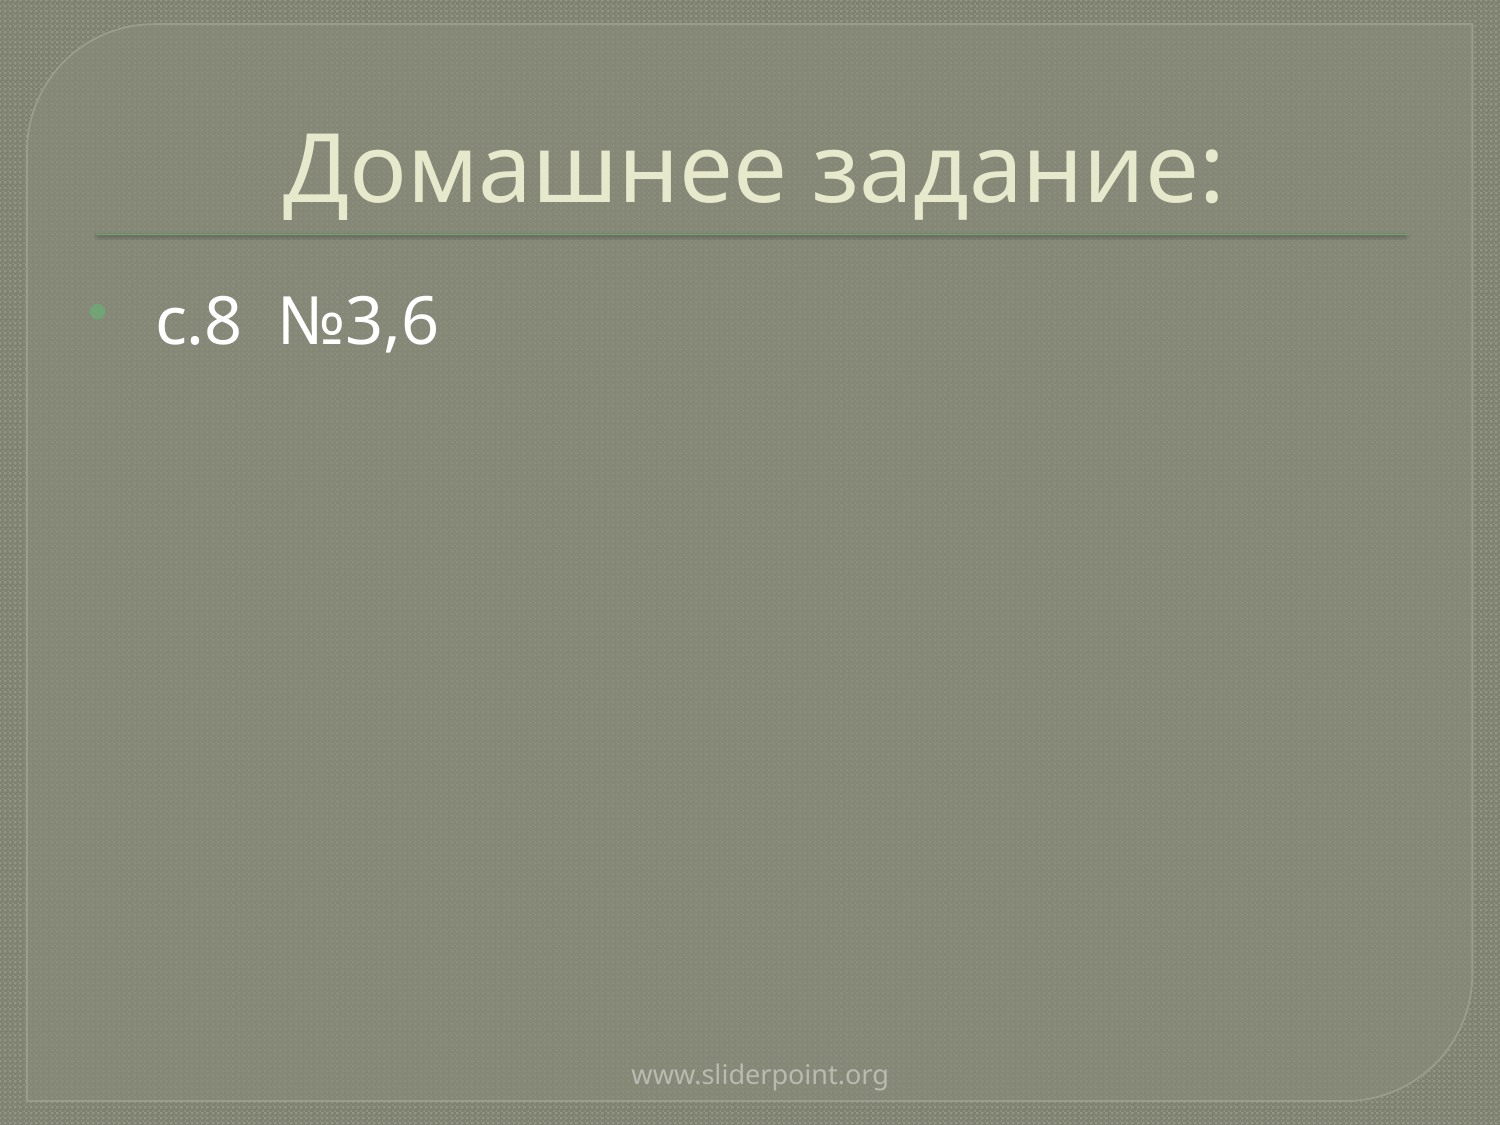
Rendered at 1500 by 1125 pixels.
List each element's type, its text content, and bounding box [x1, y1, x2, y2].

title Домашнее задание: [75, 41, 1425, 230]
footer www.sliderpoint.org [212, 1050, 904, 1095]
list с.8 №3,6 [75, 270, 1425, 1013]
